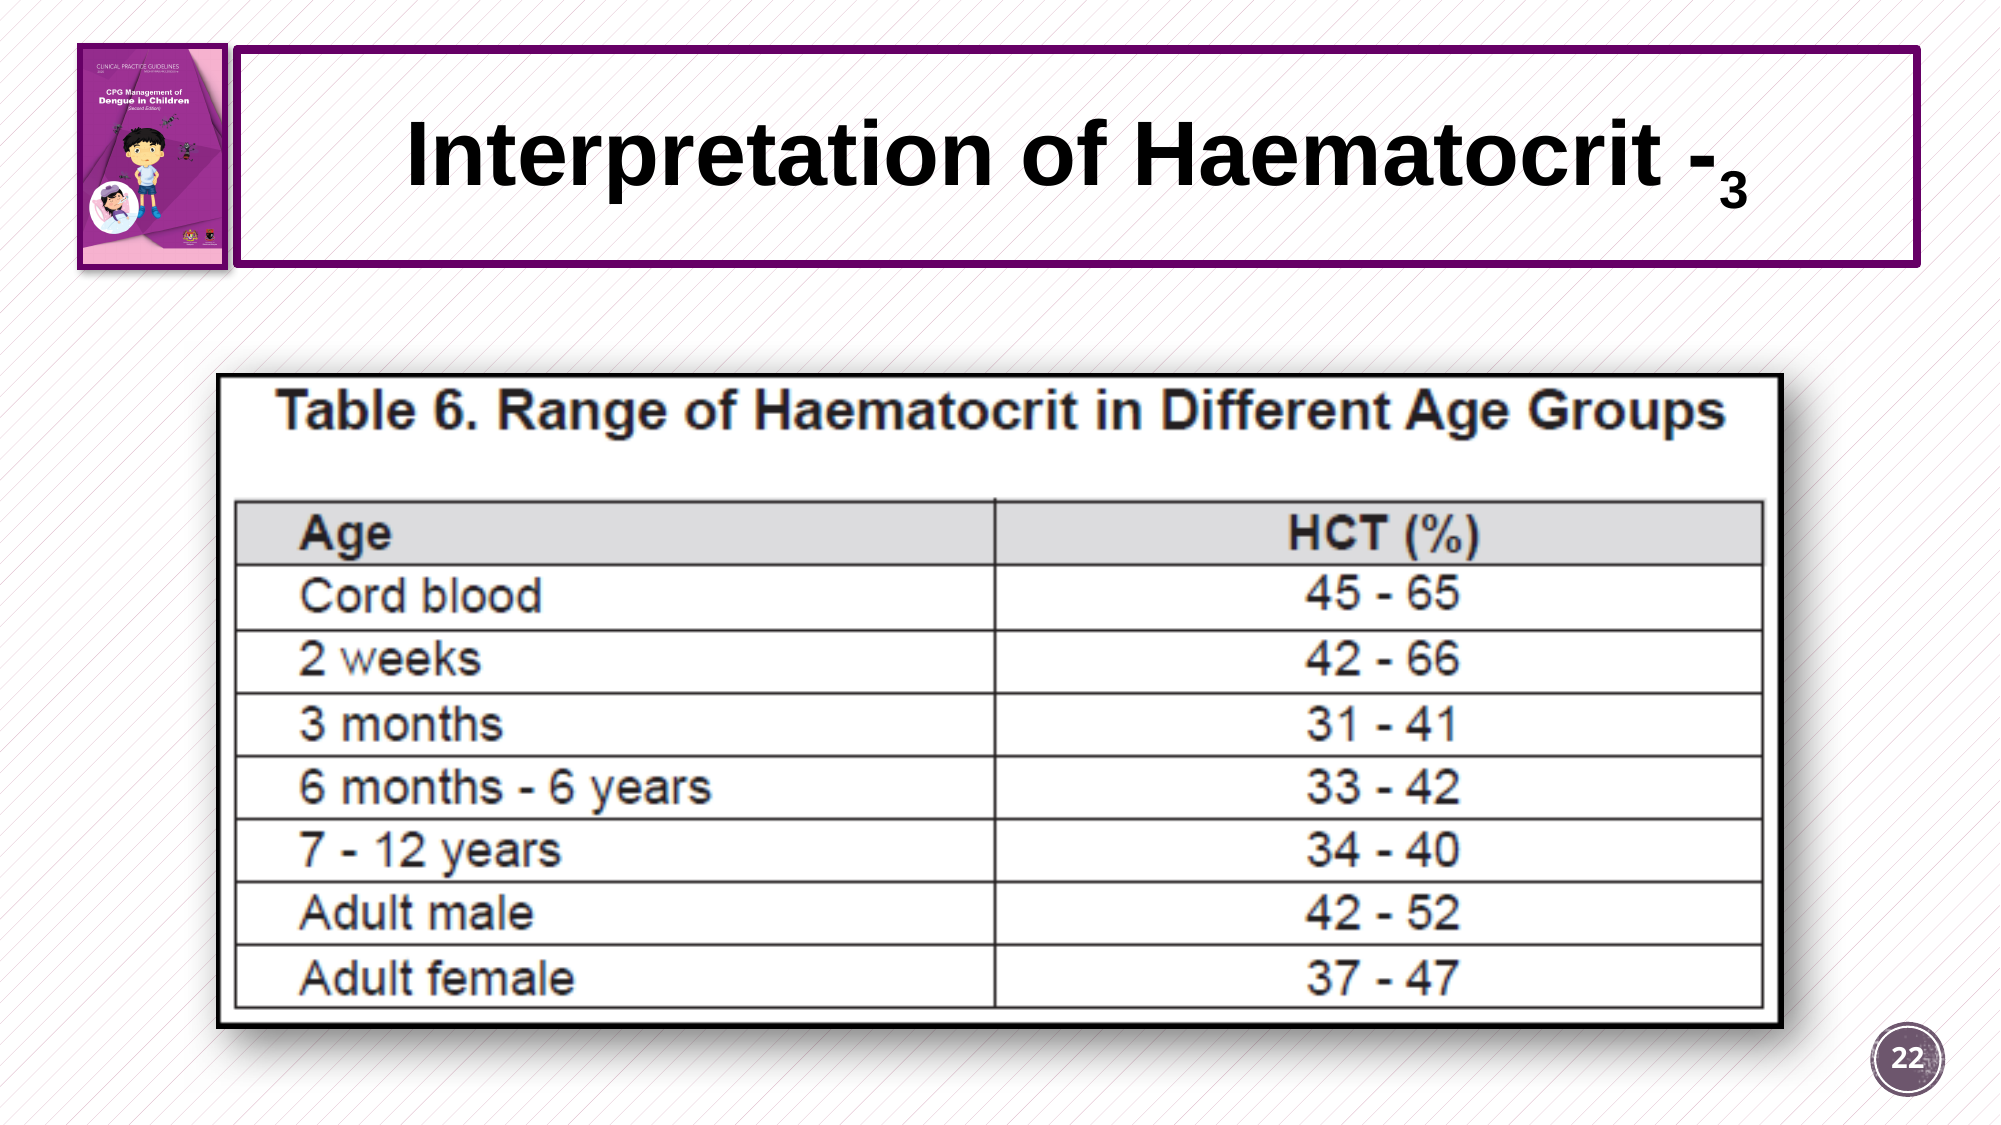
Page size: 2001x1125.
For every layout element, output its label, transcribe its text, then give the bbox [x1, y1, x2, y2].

picture [83, 49, 222, 264]
text_box Interpretation of Haematocrit -3 [237, 49, 1918, 264]
picture [216, 373, 1783, 1030]
slide_number 22 [1855, 1028, 1961, 1089]
